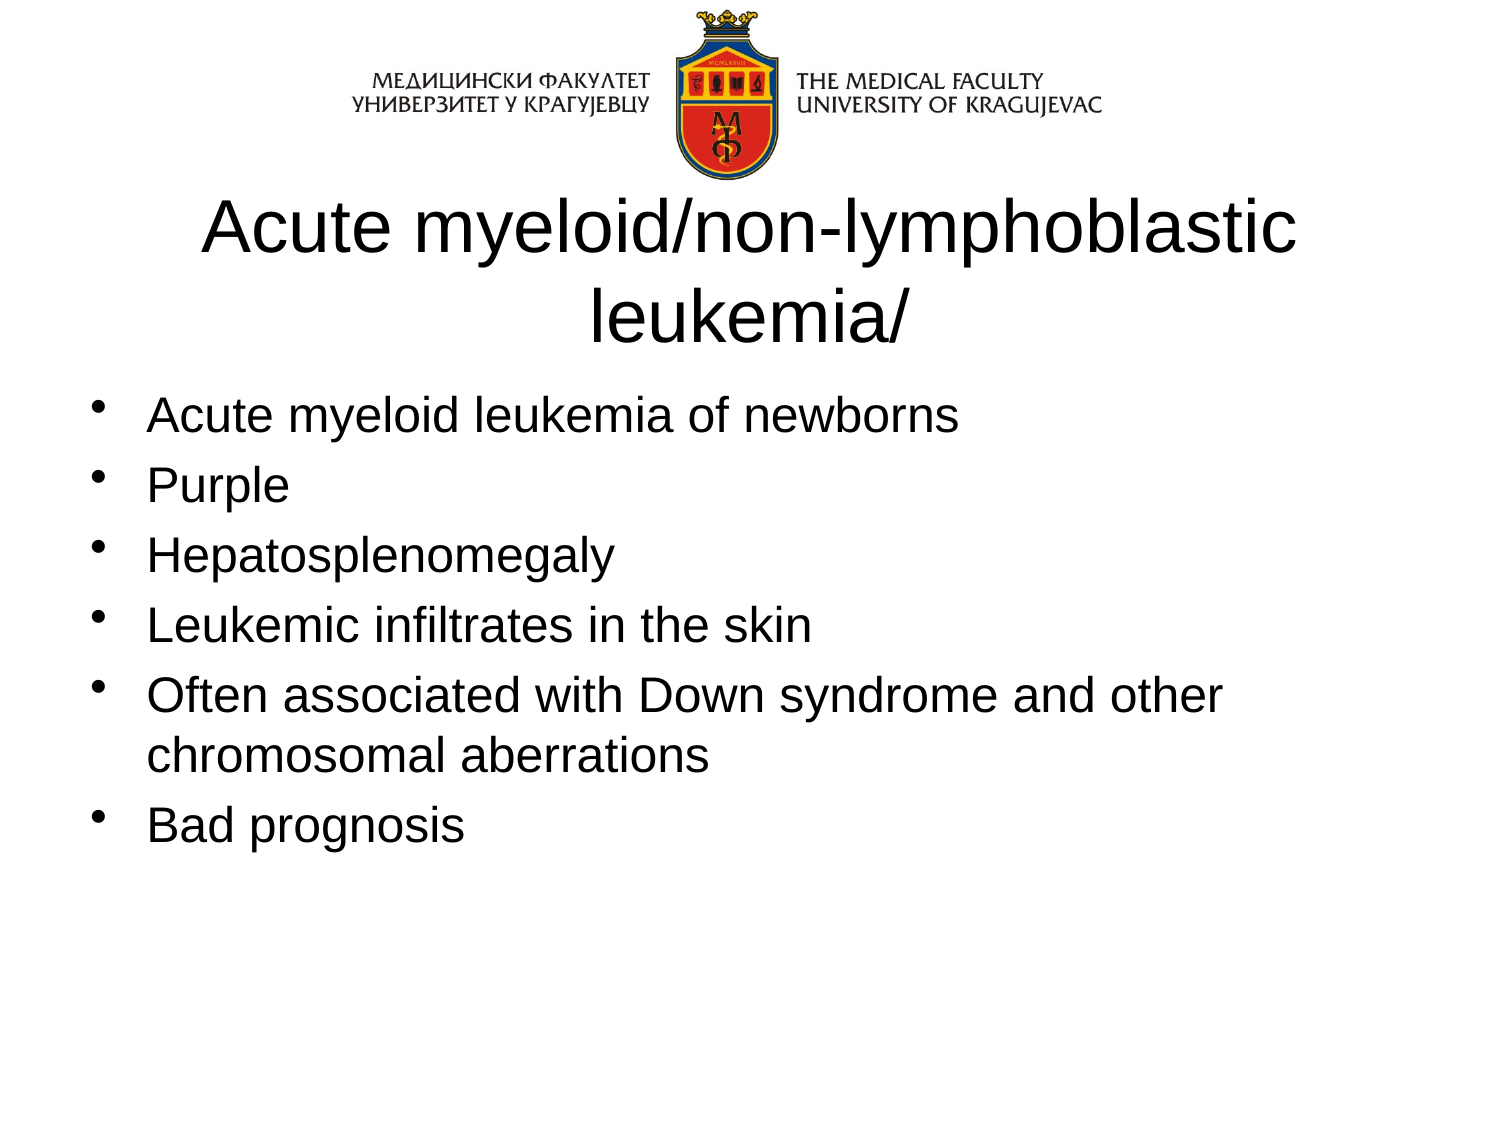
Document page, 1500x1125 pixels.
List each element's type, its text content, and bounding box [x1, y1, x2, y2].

list Acute myeloid leukemia of newborns Purple Hepatosplenomegaly Leukemic infiltrates in the skin Often associated with Down syndrome and other chromosomal aberrations Bad prognosis [74, 374, 1426, 1118]
picture [328, 0, 1125, 173]
title Acute myeloid/non-lymphoblastic leukemia/ [74, 173, 1426, 362]
